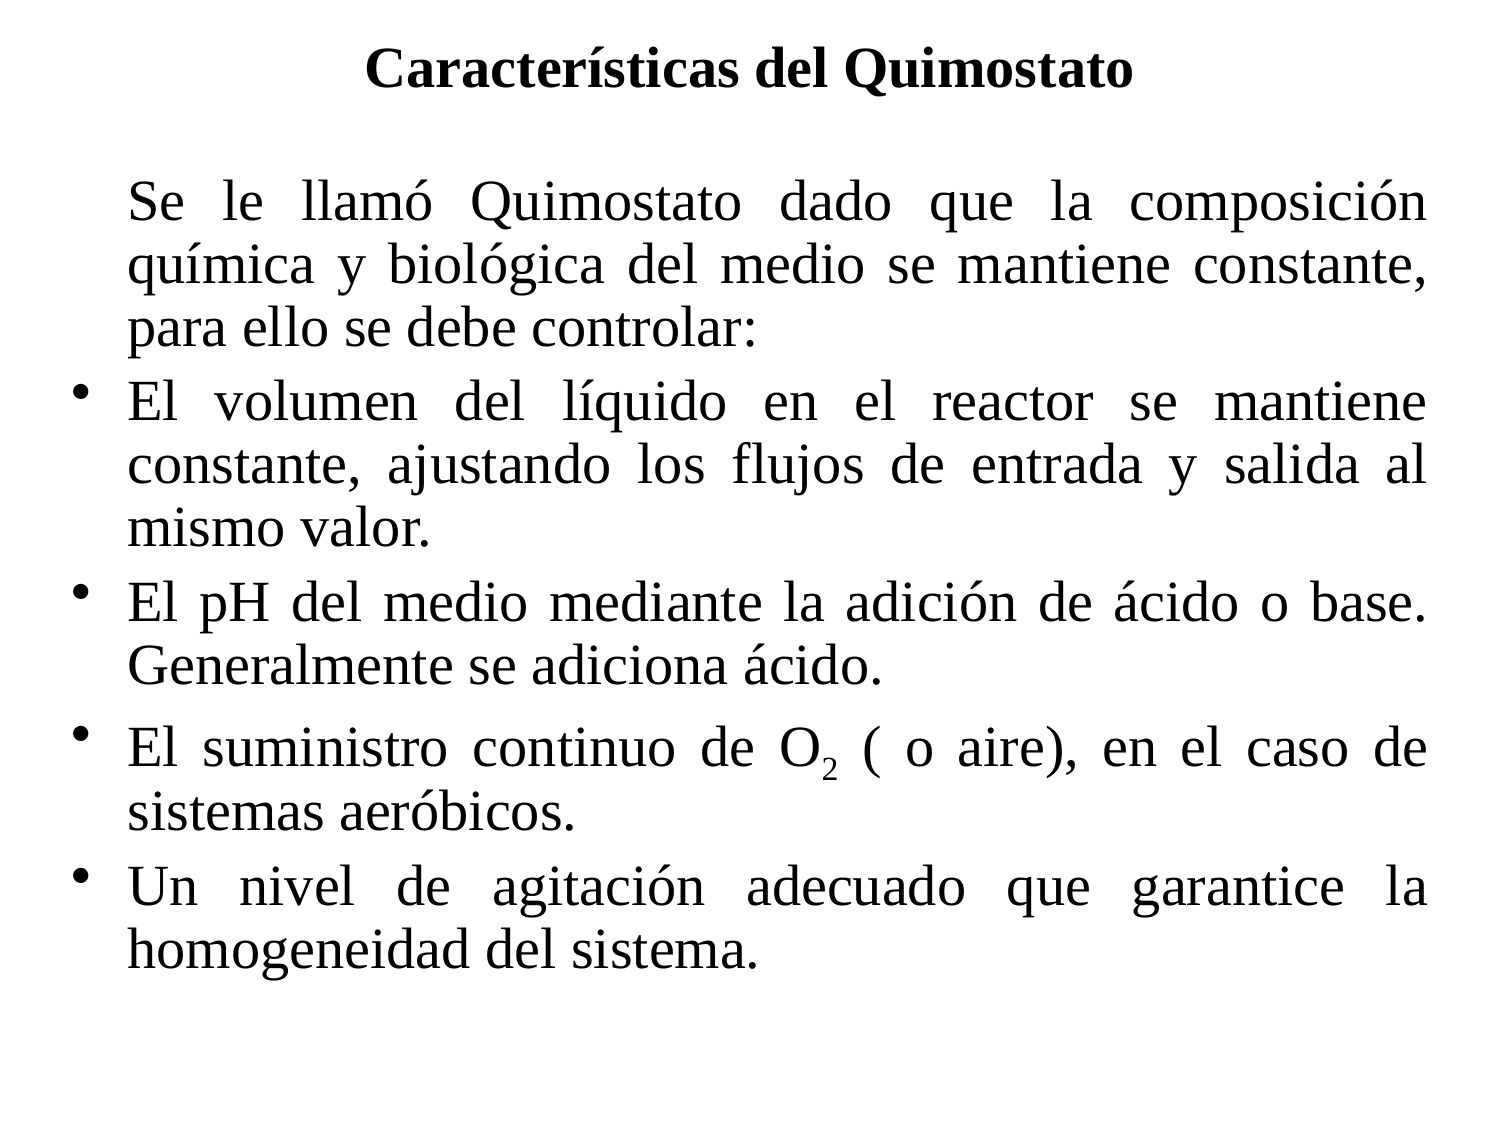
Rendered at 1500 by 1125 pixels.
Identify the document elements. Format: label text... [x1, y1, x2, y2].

title Características del Quimostato [112, 24, 1388, 162]
list Se le llamó Quimostato dado que la composición química y biológica del medio se mantiene constante, para ello se debe controlar: El volumen del líquido en el reactor se mantiene constante, ajustando los flujos de entrada y salida al mismo valor. El pH del medio mediante la adición de ácido o base. Generalmente se adiciona ácido. El suministro continuo de O2 ( o aire), en el caso de sistemas aeróbicos. Un nivel de agitación adecuado que garantice la homogeneidad del sistema. [56, 162, 1444, 838]
